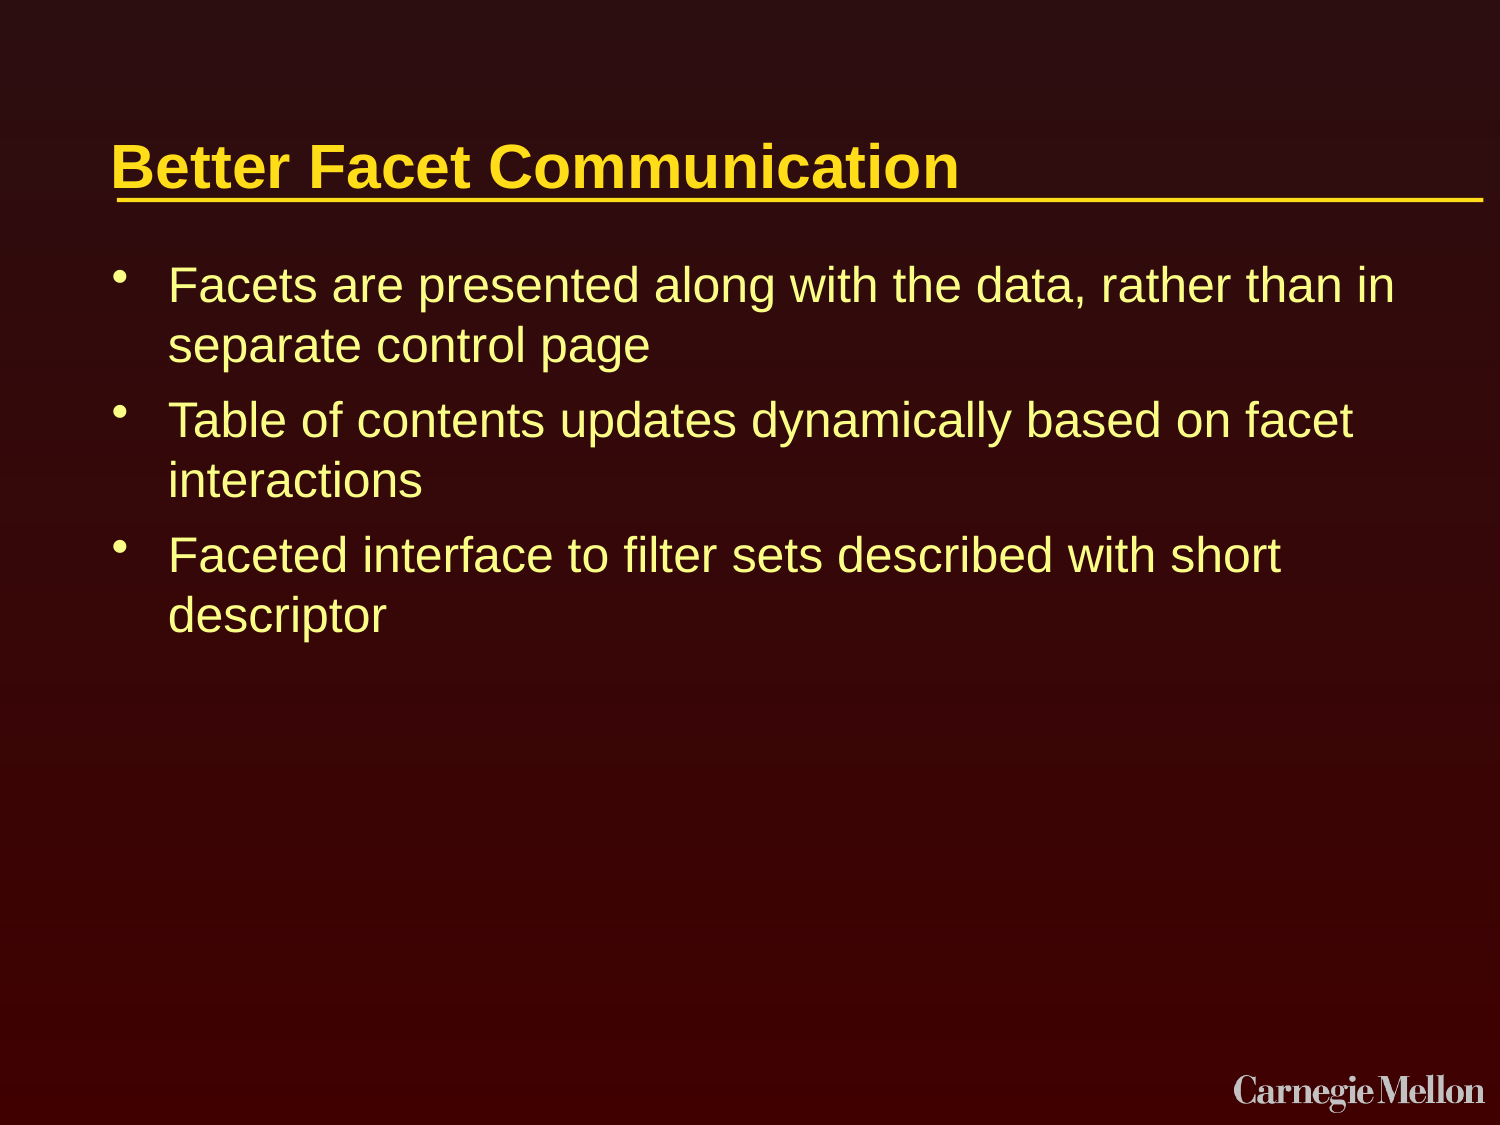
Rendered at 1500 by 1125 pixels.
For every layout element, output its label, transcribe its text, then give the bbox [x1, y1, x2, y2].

list Facets are presented along with the data, rather than in separate control page Table of contents updates dynamically based on facet interactions Faceted interface to filter sets described with short descriptor [96, 244, 1423, 1034]
title Better Facet Communication [95, 68, 1372, 258]
picture [1234, 1074, 1485, 1113]
